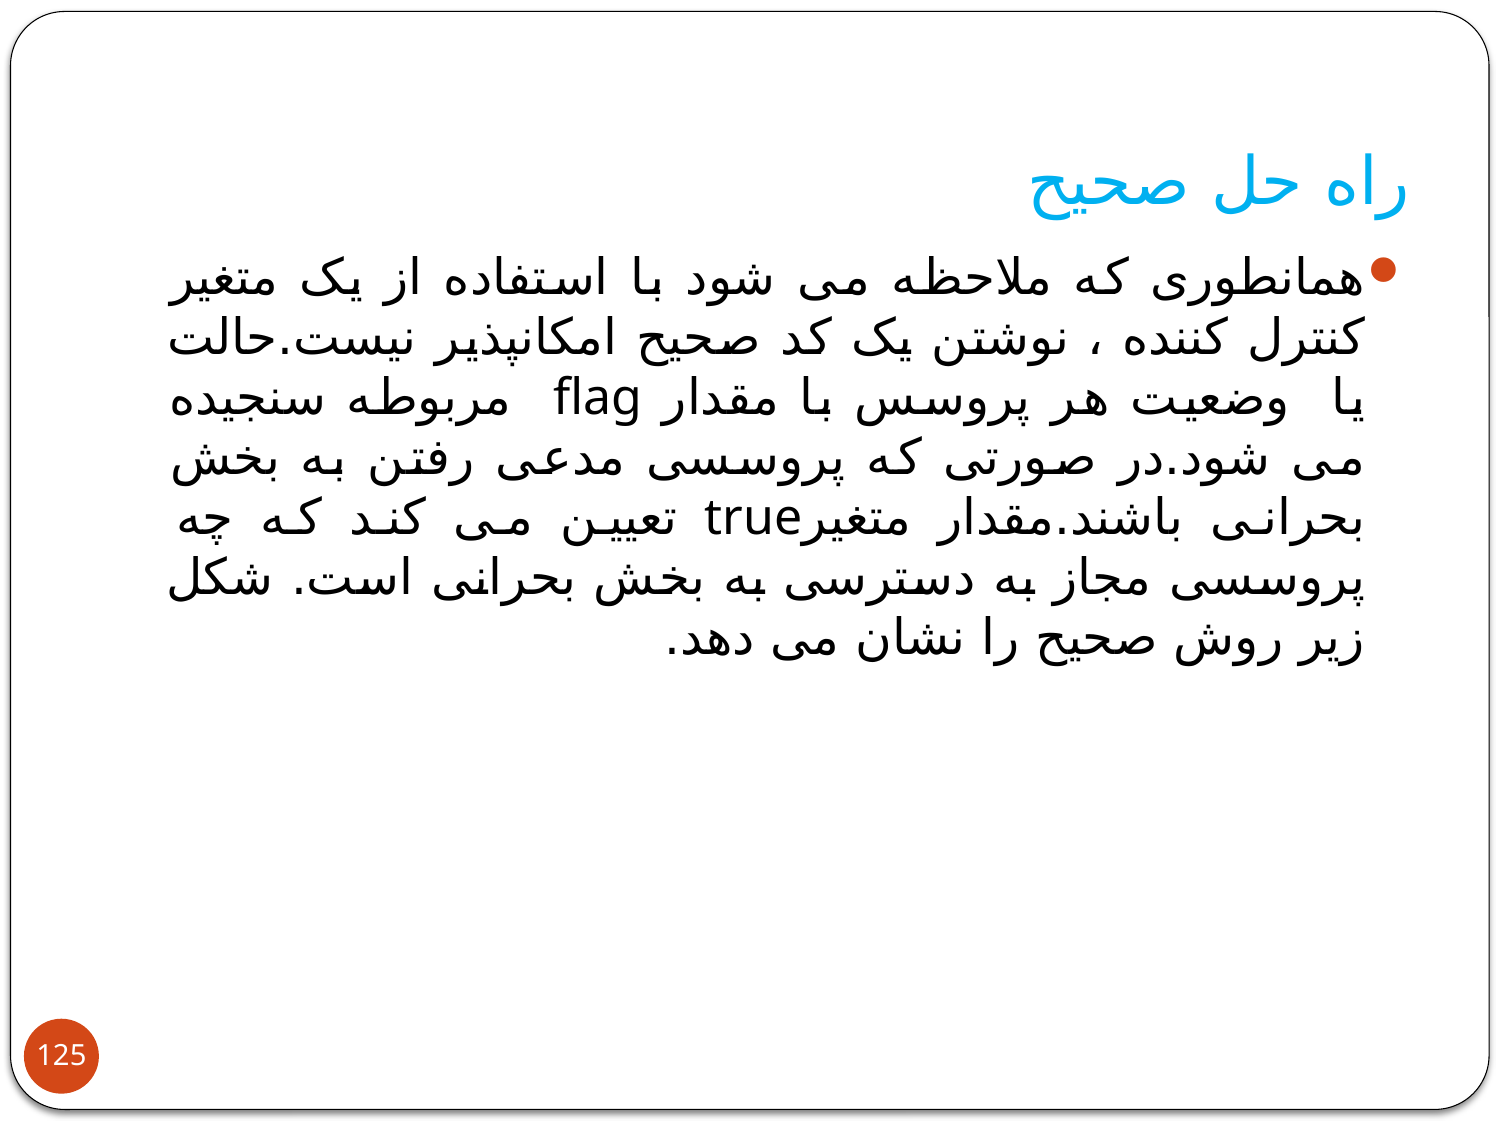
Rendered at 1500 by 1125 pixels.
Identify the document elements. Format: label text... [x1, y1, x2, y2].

list همانطوری که ملاحظه می شود با استفاده از یک متغیر کنترل کننده ، نوشتن یک کد صحیح امکانپذیر نیست.حالت یا وضعیت هر پروسس با مقدار flag مربوطه سنجیده می شود.در صورتی که پروسسی مدعی رفتن به بخش بحرانی باشند.مقدار متغیرtrue تعیین می کند که چه پروسسی مجاز به دسترسی به بخش بحرانی است. شکل زیر روش صحیح را نشان می دهد. [150, 237, 1425, 988]
title راه حل صحیح [150, 45, 1425, 233]
slide_number 125 [23, 1018, 99, 1094]
